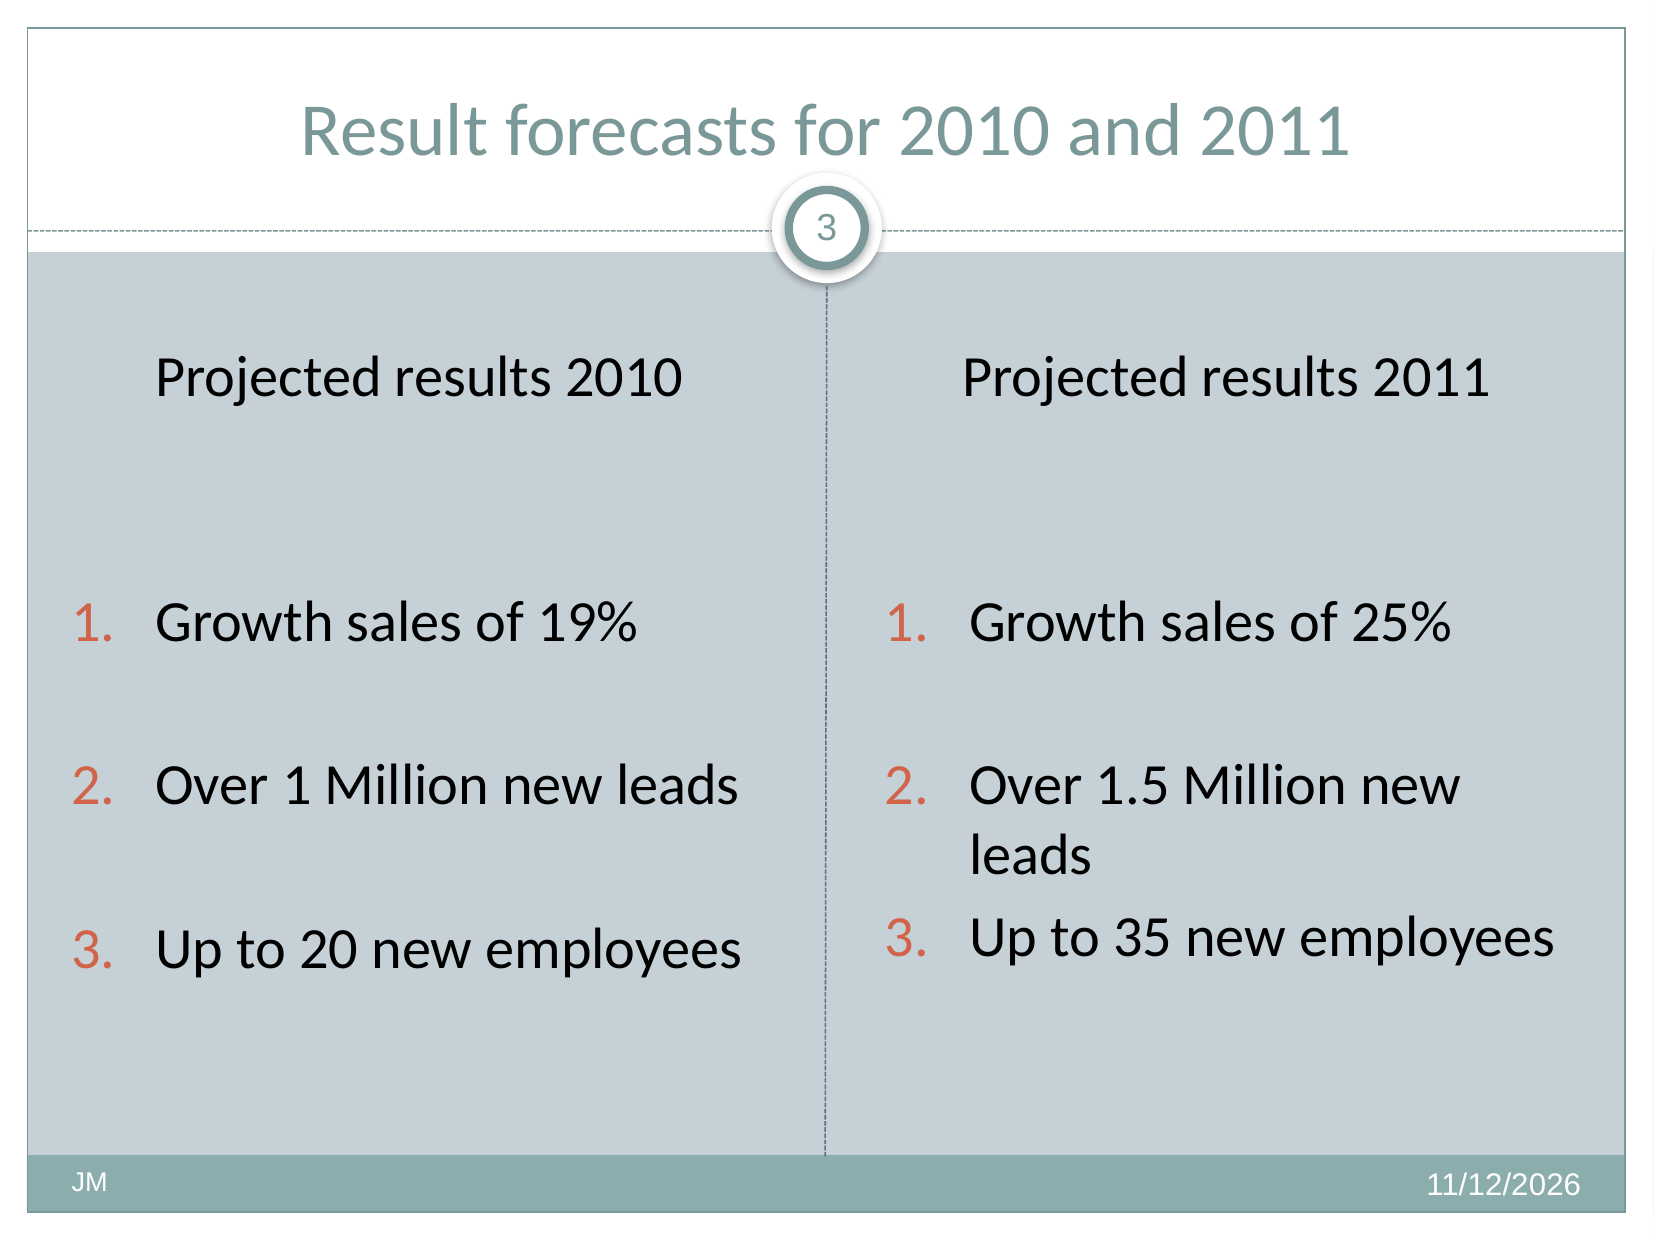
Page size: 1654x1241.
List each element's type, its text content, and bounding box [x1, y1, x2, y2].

title Result forecasts for 2010 and 2011 [54, 41, 1598, 179]
slide_number 3 [785, 188, 869, 268]
list Projected results 2011 Growth sales of 25% Over 1.5 Million new leads Up to 35 new employees [868, 248, 1599, 1095]
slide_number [1047, 1159, 1598, 1226]
footer JM [55, 1159, 703, 1226]
list Projected results 2010 Growth sales of 19% Over 1 Million new leads Up to 20 new employees [54, 248, 785, 1095]
